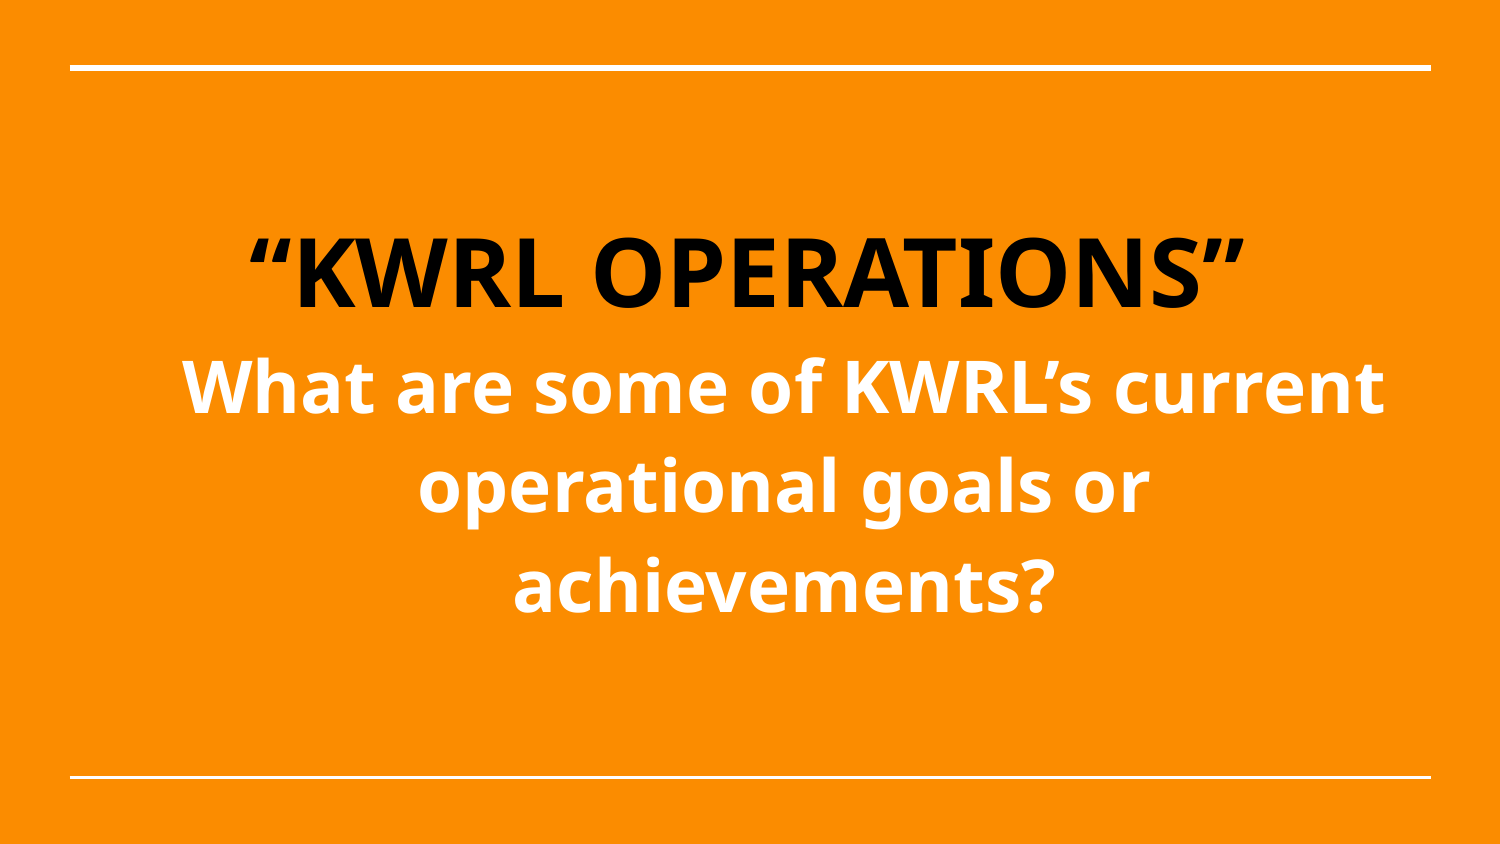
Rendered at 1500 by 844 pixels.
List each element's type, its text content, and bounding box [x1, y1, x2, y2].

title “KWRL OPERATIONS” What are some of KWRL’s current operational goals or achievements? [66, 72, 1428, 767]
